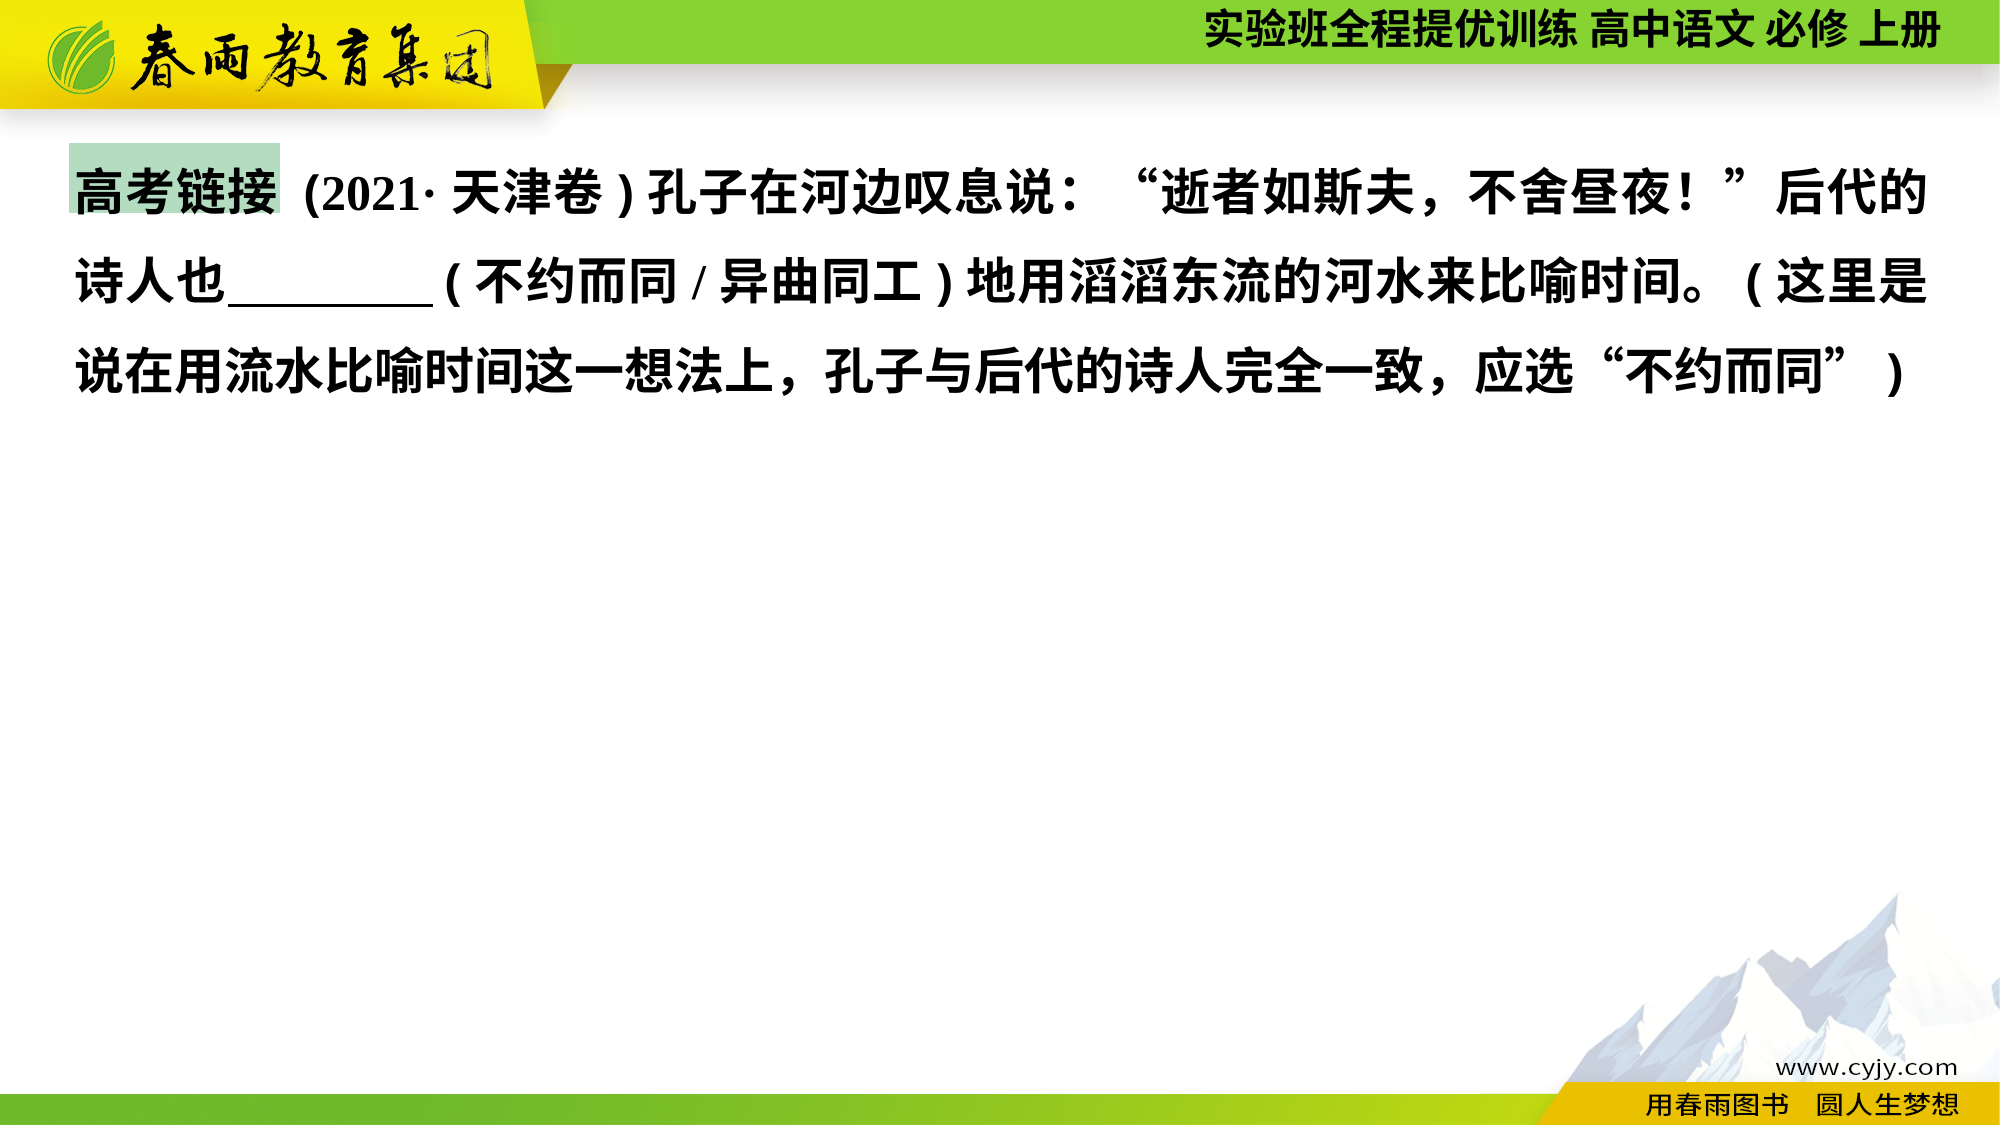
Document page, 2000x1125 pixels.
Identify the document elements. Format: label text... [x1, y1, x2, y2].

list 高考链接 (2021·天津卷)孔子在河边叹息说：“逝者如斯夫，不舍昼夜！”后代的诗人也 (不约而同/异曲同工)地用滔滔东流的河水来比喻时间。(这里是说在用流水比喻时间这一想法上，孔子与后代的诗人完全一致，应选“不约而同”) [59, 122, 1944, 399]
picture [0, 0, 2000, 1125]
